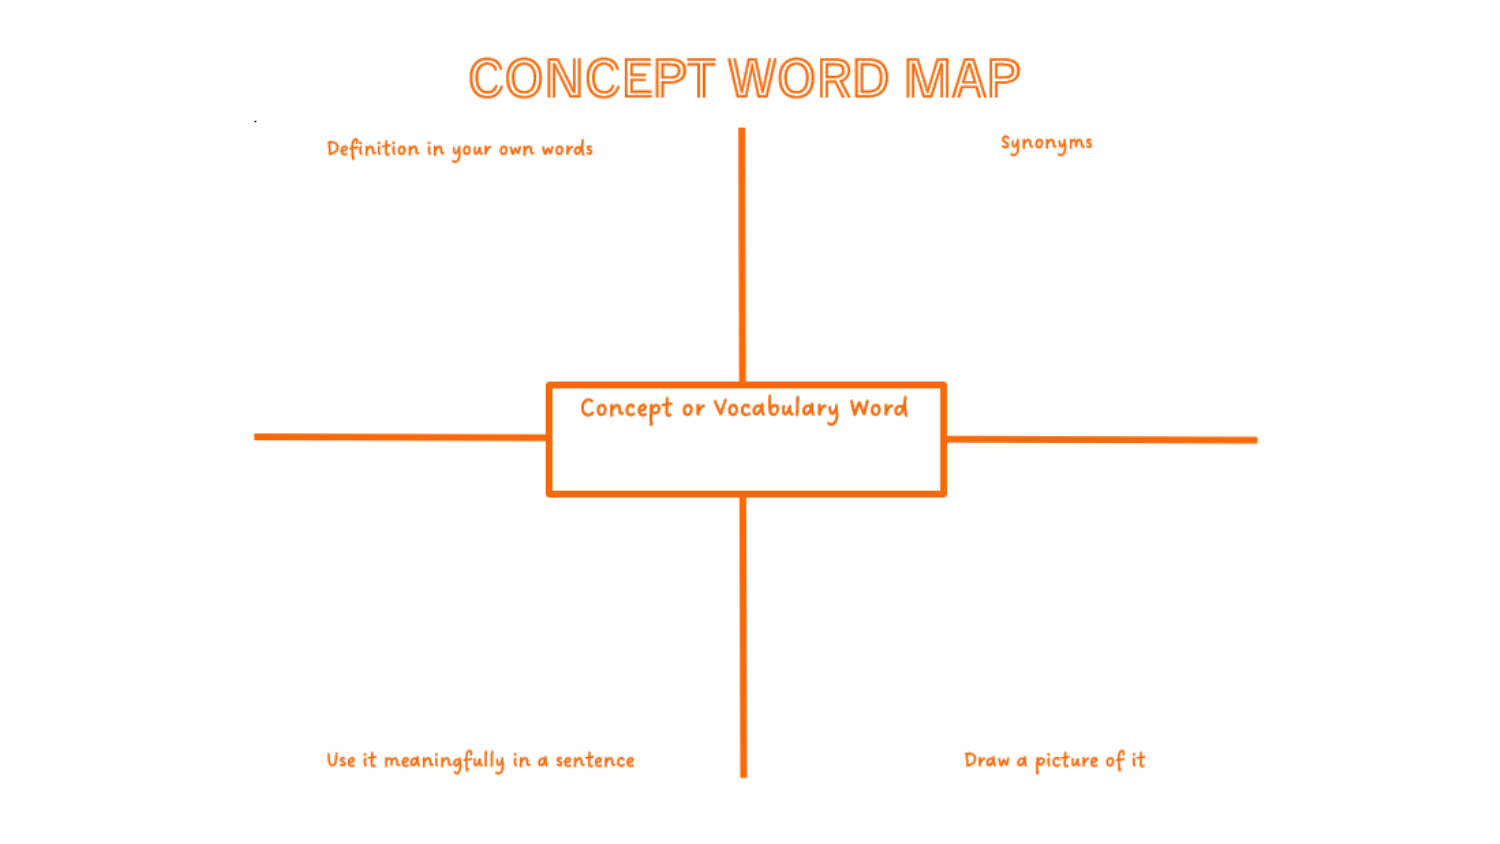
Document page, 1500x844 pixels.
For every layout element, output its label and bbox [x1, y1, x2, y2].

picture [205, 35, 1295, 809]
